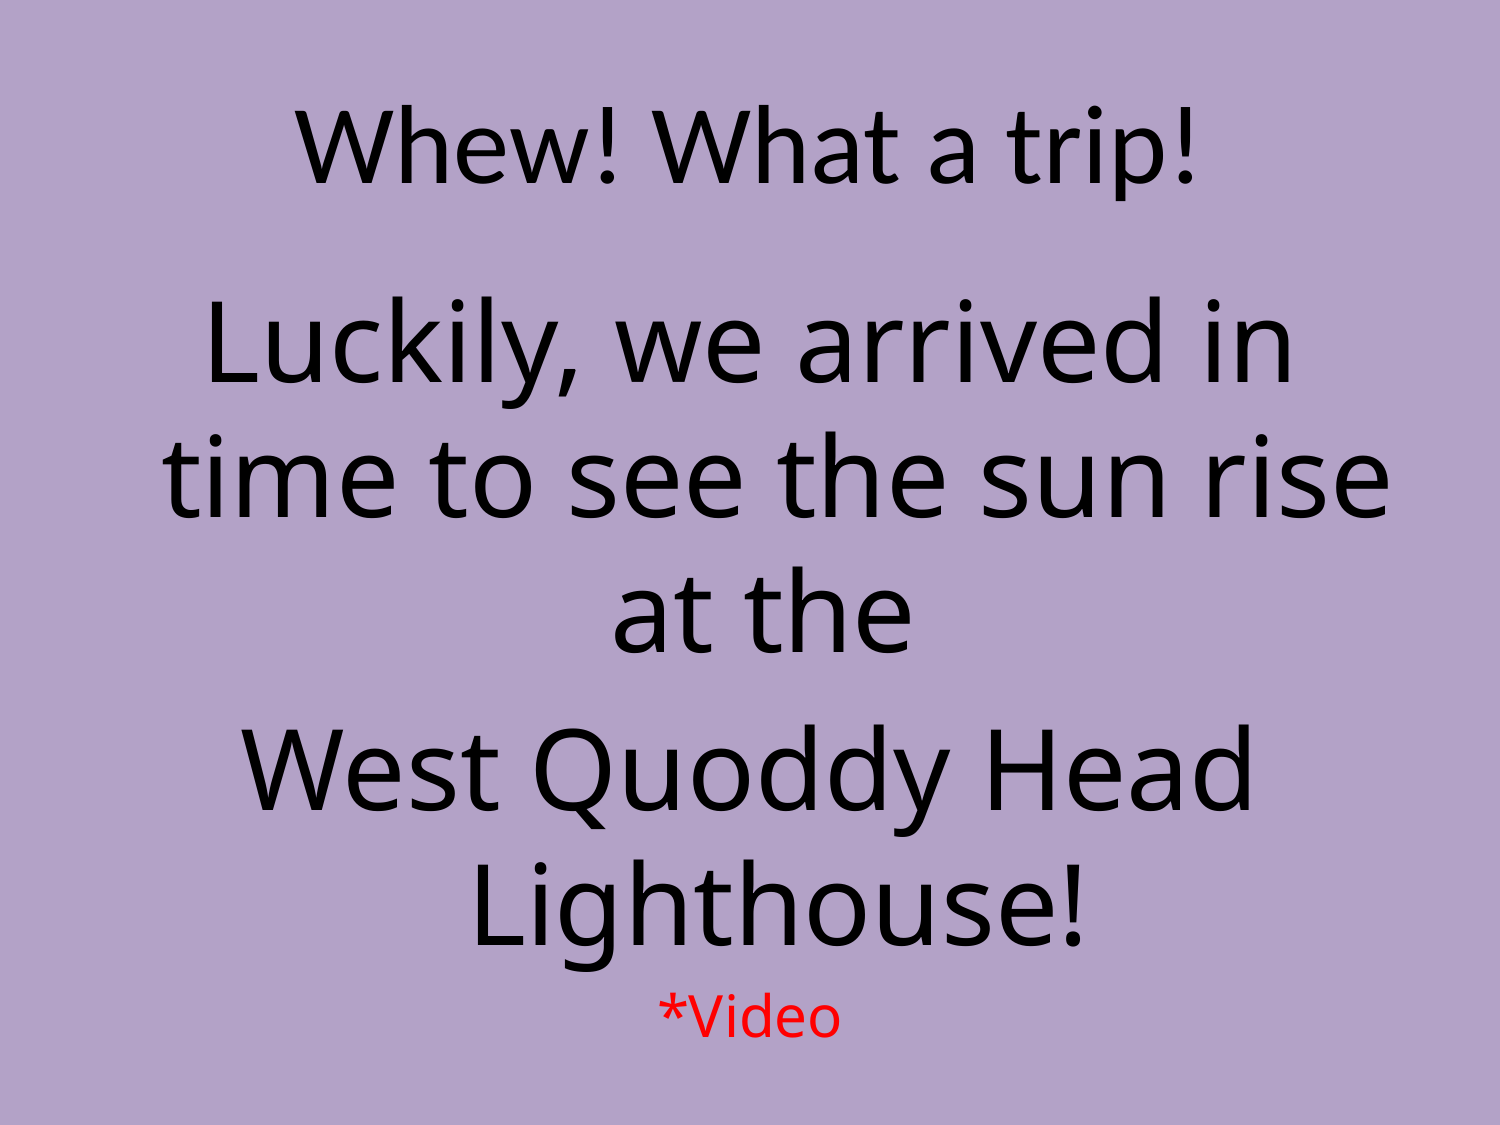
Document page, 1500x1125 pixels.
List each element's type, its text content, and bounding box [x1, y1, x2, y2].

list Luckily, we arrived in time to see the sun rise at the West Quoddy Head Lighthouse! *Video [74, 262, 1426, 1006]
title Whew! What a trip! [74, 44, 1426, 233]
